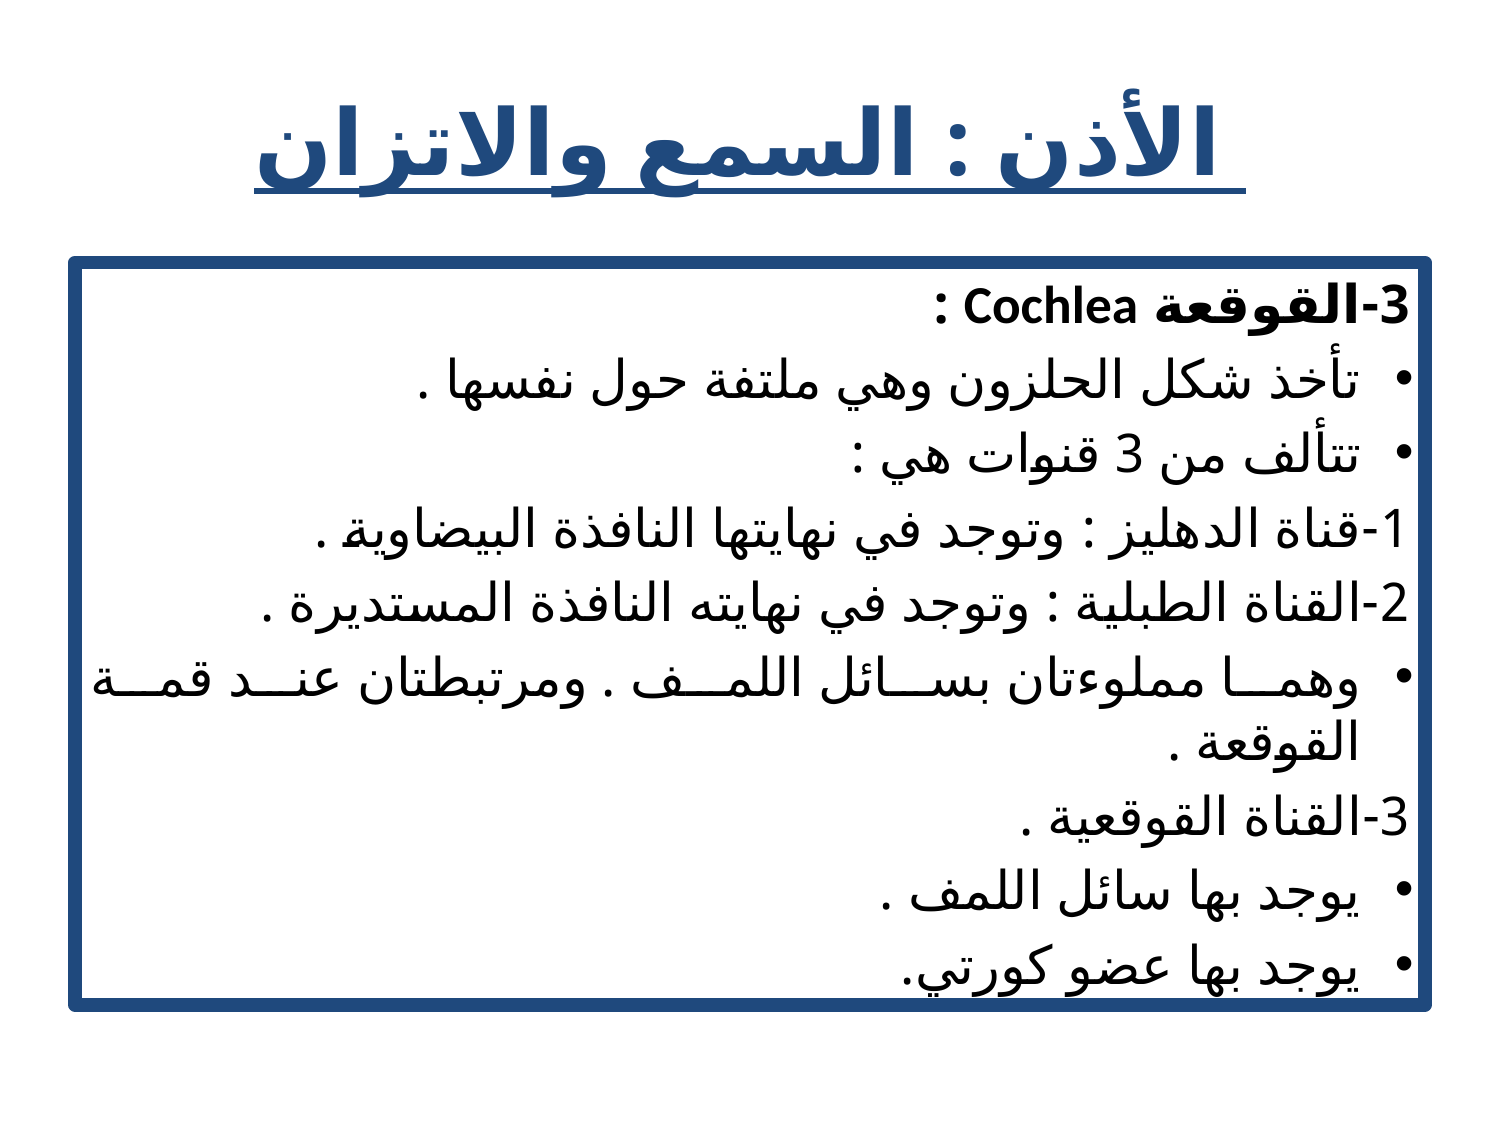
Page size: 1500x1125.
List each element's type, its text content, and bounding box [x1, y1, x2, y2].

list 3-القوقعة Cochlea : تأخذ شكل الحلزون وهي ملتفة حول نفسها . تتألف من 3 قنوات هي : 1-قناة الدهليز : وتوجد في نهايتها النافذة البيضاوية . 2-القناة الطبلية : وتوجد في نهايته النافذة المستديرة . وهما مملوءتان بسائل اللمف . ومرتبطتان عند قمة القوقعة . 3-القناة القوقعية . يوجد بها سائل اللمف . يوجد بها عضو كورتي. [75, 262, 1425, 1005]
title الأذن : السمع والاتزان [75, 45, 1425, 233]
